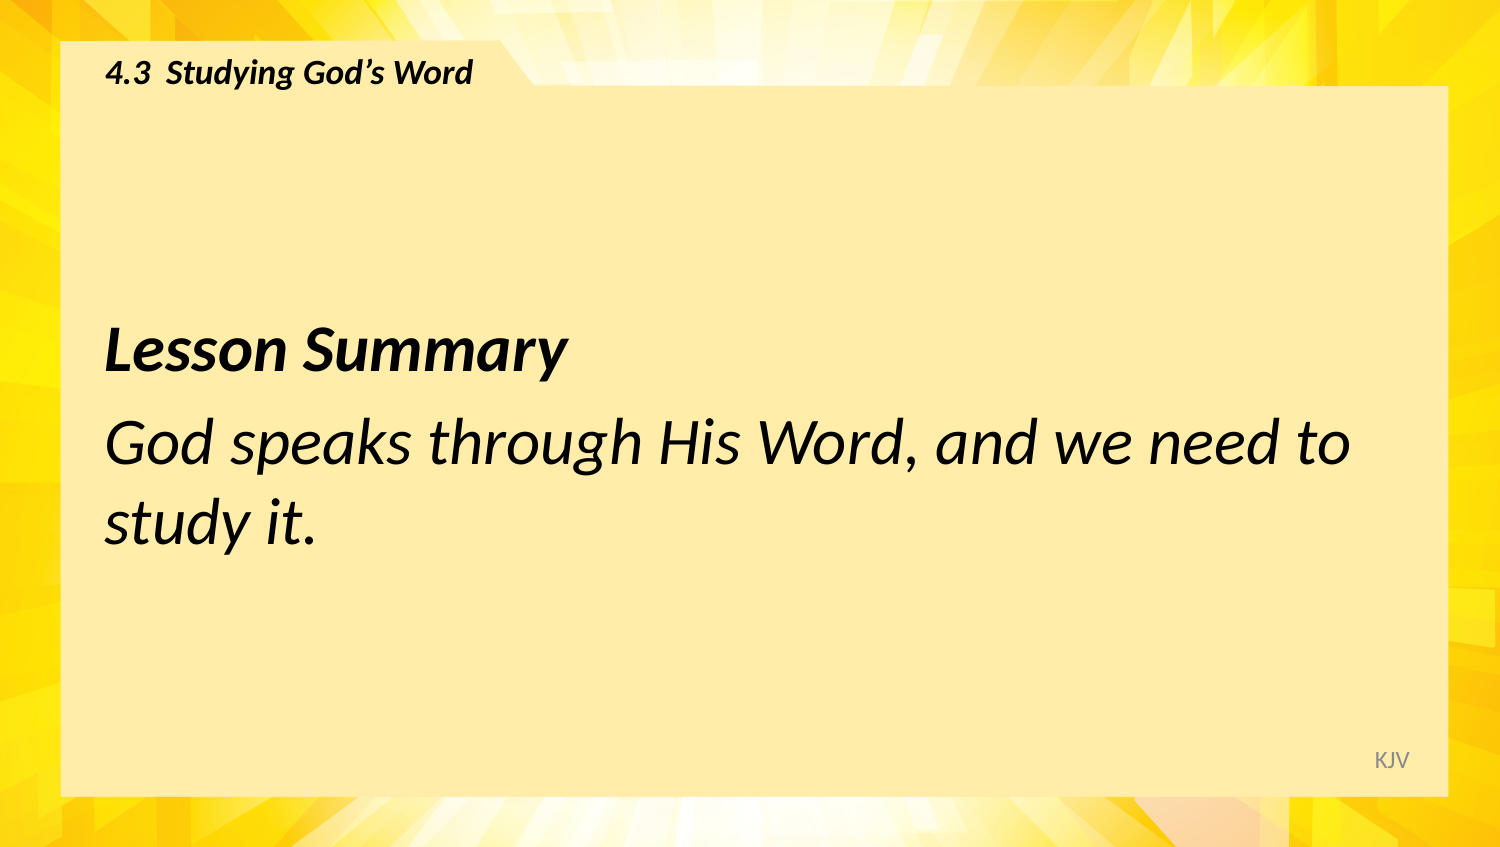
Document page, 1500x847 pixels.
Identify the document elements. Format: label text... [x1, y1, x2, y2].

title 4.3 Studying God’s Word [89, 33, 1420, 108]
footer KJV [950, 736, 1425, 782]
picture [0, 0, 1500, 847]
list Lesson Summary God speaks through His Word, and we need to study it. [89, 141, 1403, 722]
